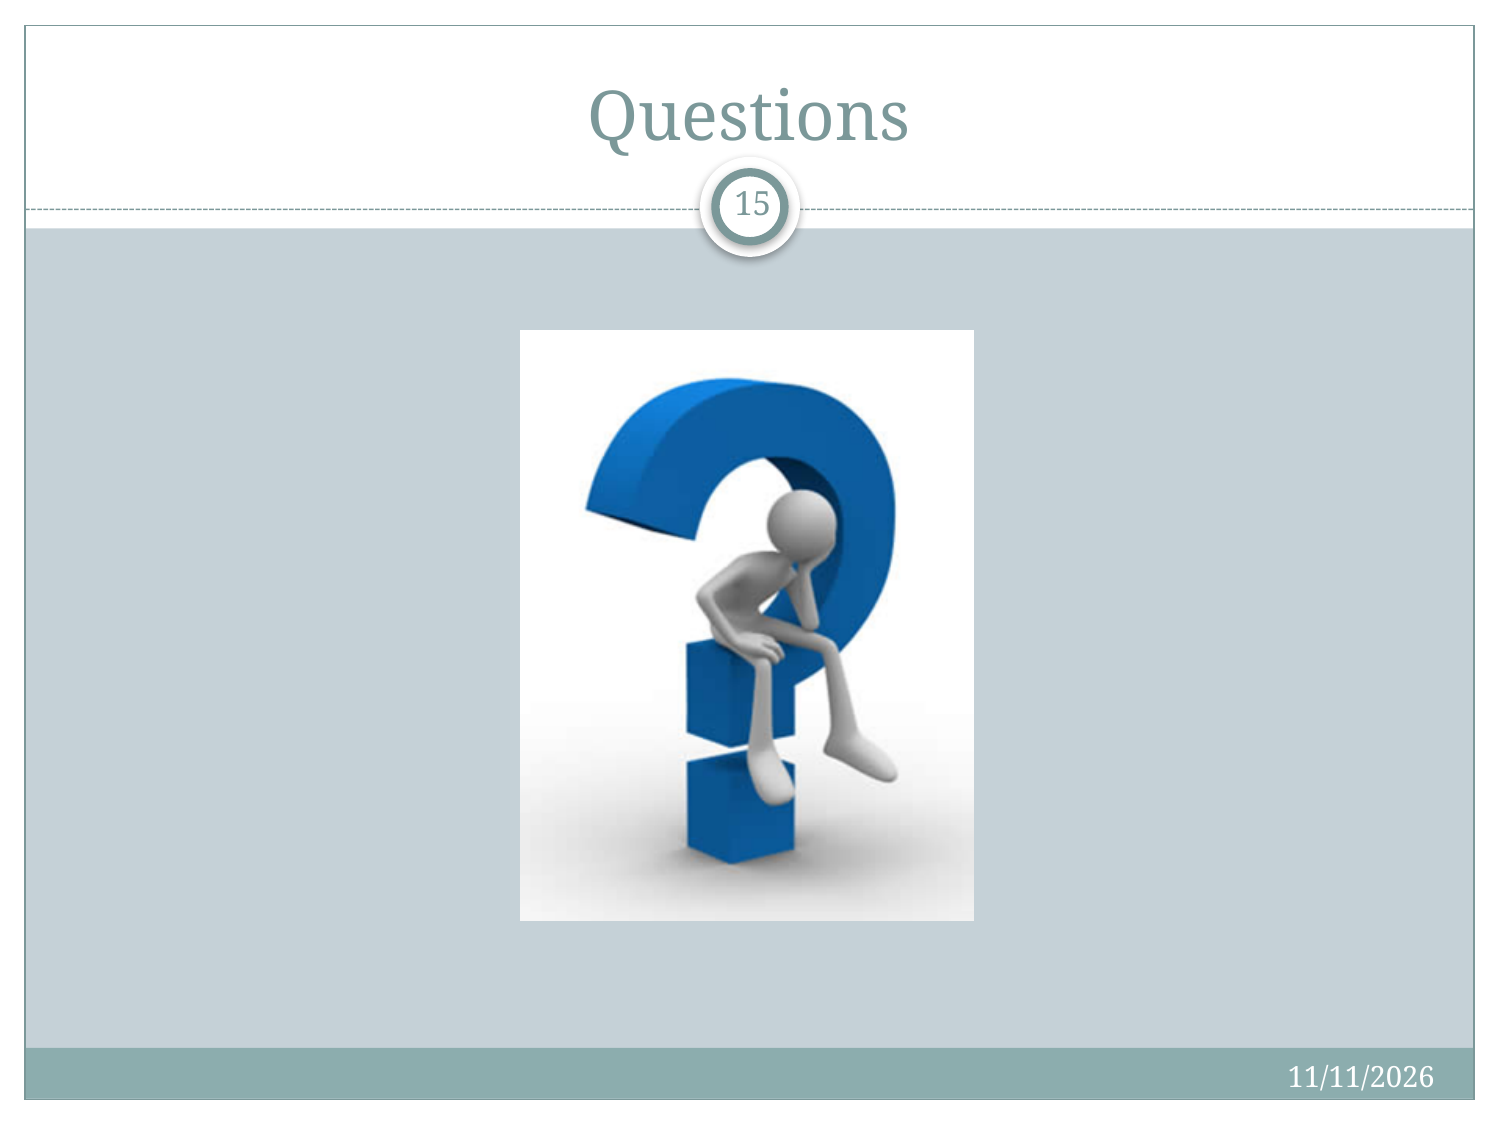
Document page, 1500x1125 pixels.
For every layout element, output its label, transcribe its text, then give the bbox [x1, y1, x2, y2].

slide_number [950, 1050, 1450, 1111]
slide_number 15 [715, 168, 791, 241]
title Questions [49, 37, 1450, 162]
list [520, 329, 974, 921]
